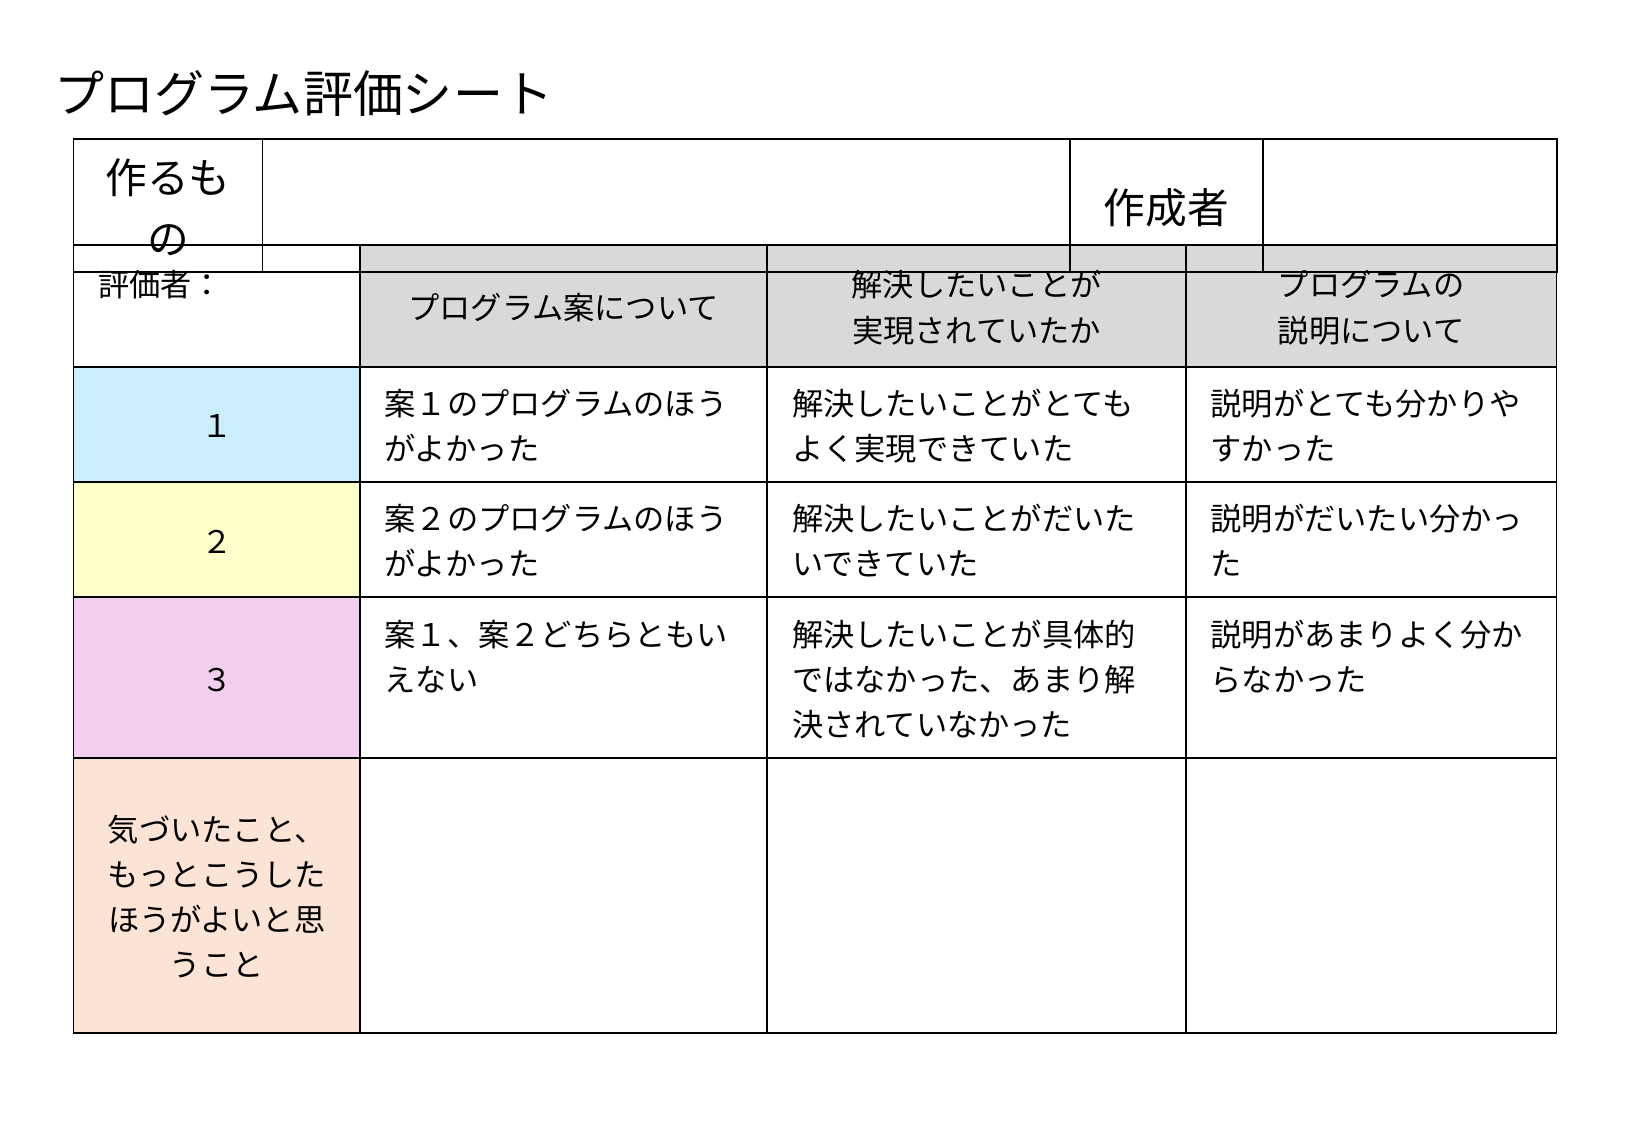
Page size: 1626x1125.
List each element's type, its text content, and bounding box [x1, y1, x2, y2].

table_cell 案１のプログラムのほうがよかった [361, 368, 766, 481]
table_cell 解決したいことがだいたいできていた [768, 483, 1185, 596]
table_cell 説明があまりよく分からなかった [1187, 598, 1556, 757]
table_cell 気づいたこと、もっとこうしたほうがよいと思うこと [74, 759, 359, 1032]
table_header 作成者 [1071, 140, 1262, 271]
table_cell ２ [74, 483, 359, 596]
table_cell 案２のプログラムのほうがよかった [361, 483, 766, 596]
table_header プログラムの 説明について [1187, 273, 1556, 366]
table_cell 説明がとても分かりやすかった [1187, 368, 1556, 481]
table_header プログラム案について [361, 273, 766, 366]
table_header [1264, 140, 1556, 271]
table_header 作るもの [74, 140, 262, 271]
table_cell 説明がだいたい分かった [1187, 483, 1556, 596]
table_cell ３ [74, 598, 359, 757]
table_cell [768, 759, 1185, 1032]
table_cell [1187, 759, 1556, 1032]
text_box プログラム評価シート [39, 55, 568, 130]
table_cell 解決したいことが具体的ではなかった、あまり解決されていなかった [768, 598, 1185, 757]
table_header 解決したいことが 実現されていたか [768, 273, 1185, 366]
table_cell １ [74, 368, 359, 481]
table_header 評価者： [74, 273, 359, 366]
table_header [263, 140, 1069, 271]
table_cell 案１、案２どちらともいえない [361, 598, 766, 757]
table_cell 解決したいことがとてもよく実現できていた [768, 368, 1185, 481]
table_cell [361, 759, 766, 1032]
